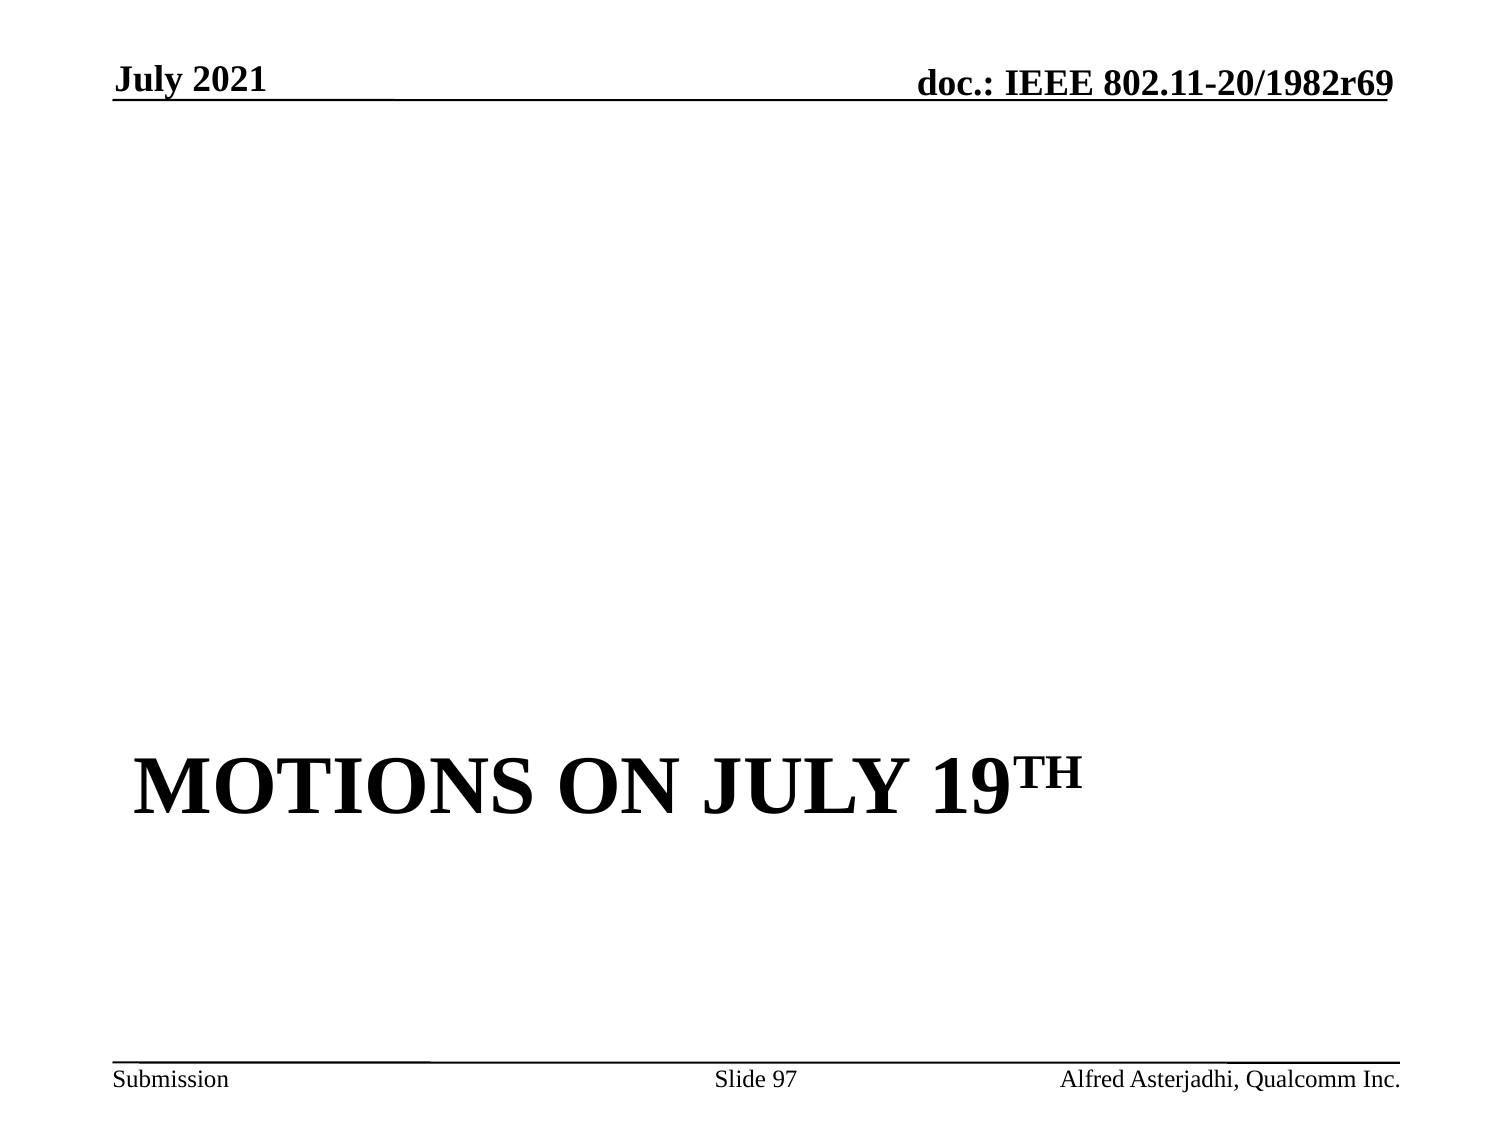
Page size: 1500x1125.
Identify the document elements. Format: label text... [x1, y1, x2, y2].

title Motions on July 19th [118, 722, 1394, 947]
slide_number Slide 97 [712, 1061, 800, 1123]
footer Alfred Asterjadhi, Qualcomm Inc. [878, 1061, 1402, 1093]
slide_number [114, 54, 423, 100]
